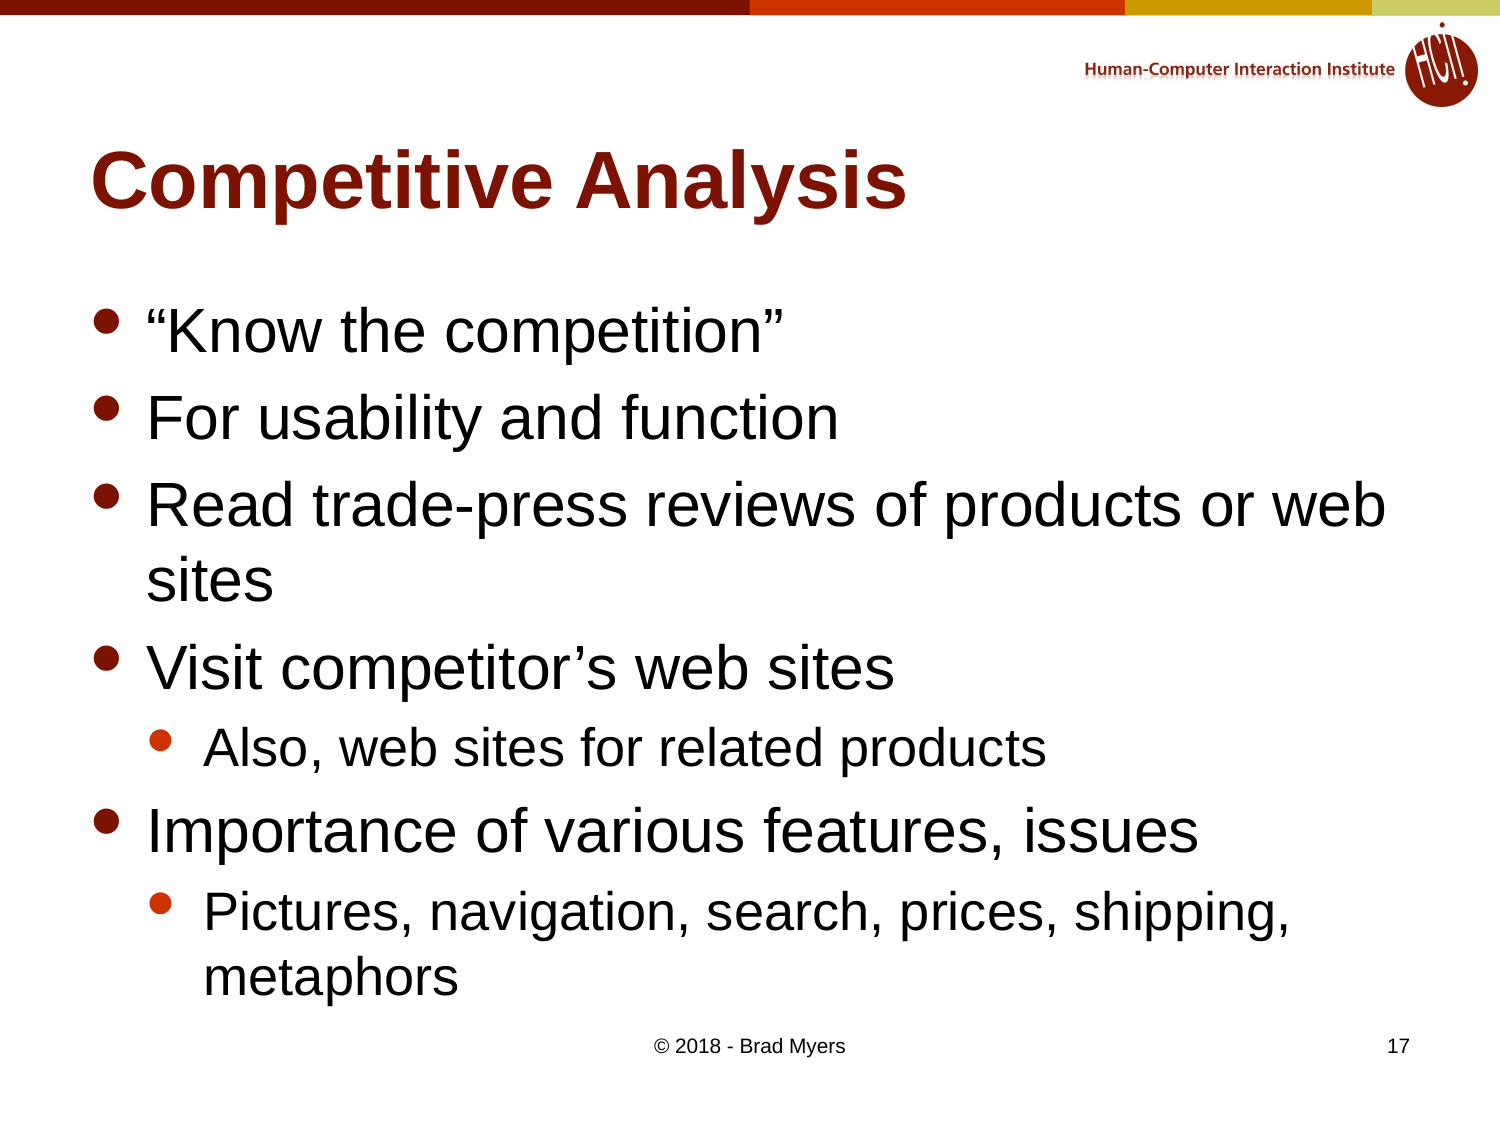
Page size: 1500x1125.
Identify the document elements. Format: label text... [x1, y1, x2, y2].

list “Know the competition” For usability and function Read trade-press reviews of products or web sites Visit competitor’s web sites Also, web sites for related products Importance of various features, issues Pictures, navigation, search, prices, shipping, metaphors [74, 281, 1426, 1006]
picture [1313, 22, 1478, 107]
slide_number 17 [1074, 1024, 1426, 1101]
title Competitive Analysis [74, 19, 1313, 233]
footer © 2018 - Brad Myers [512, 1024, 988, 1101]
